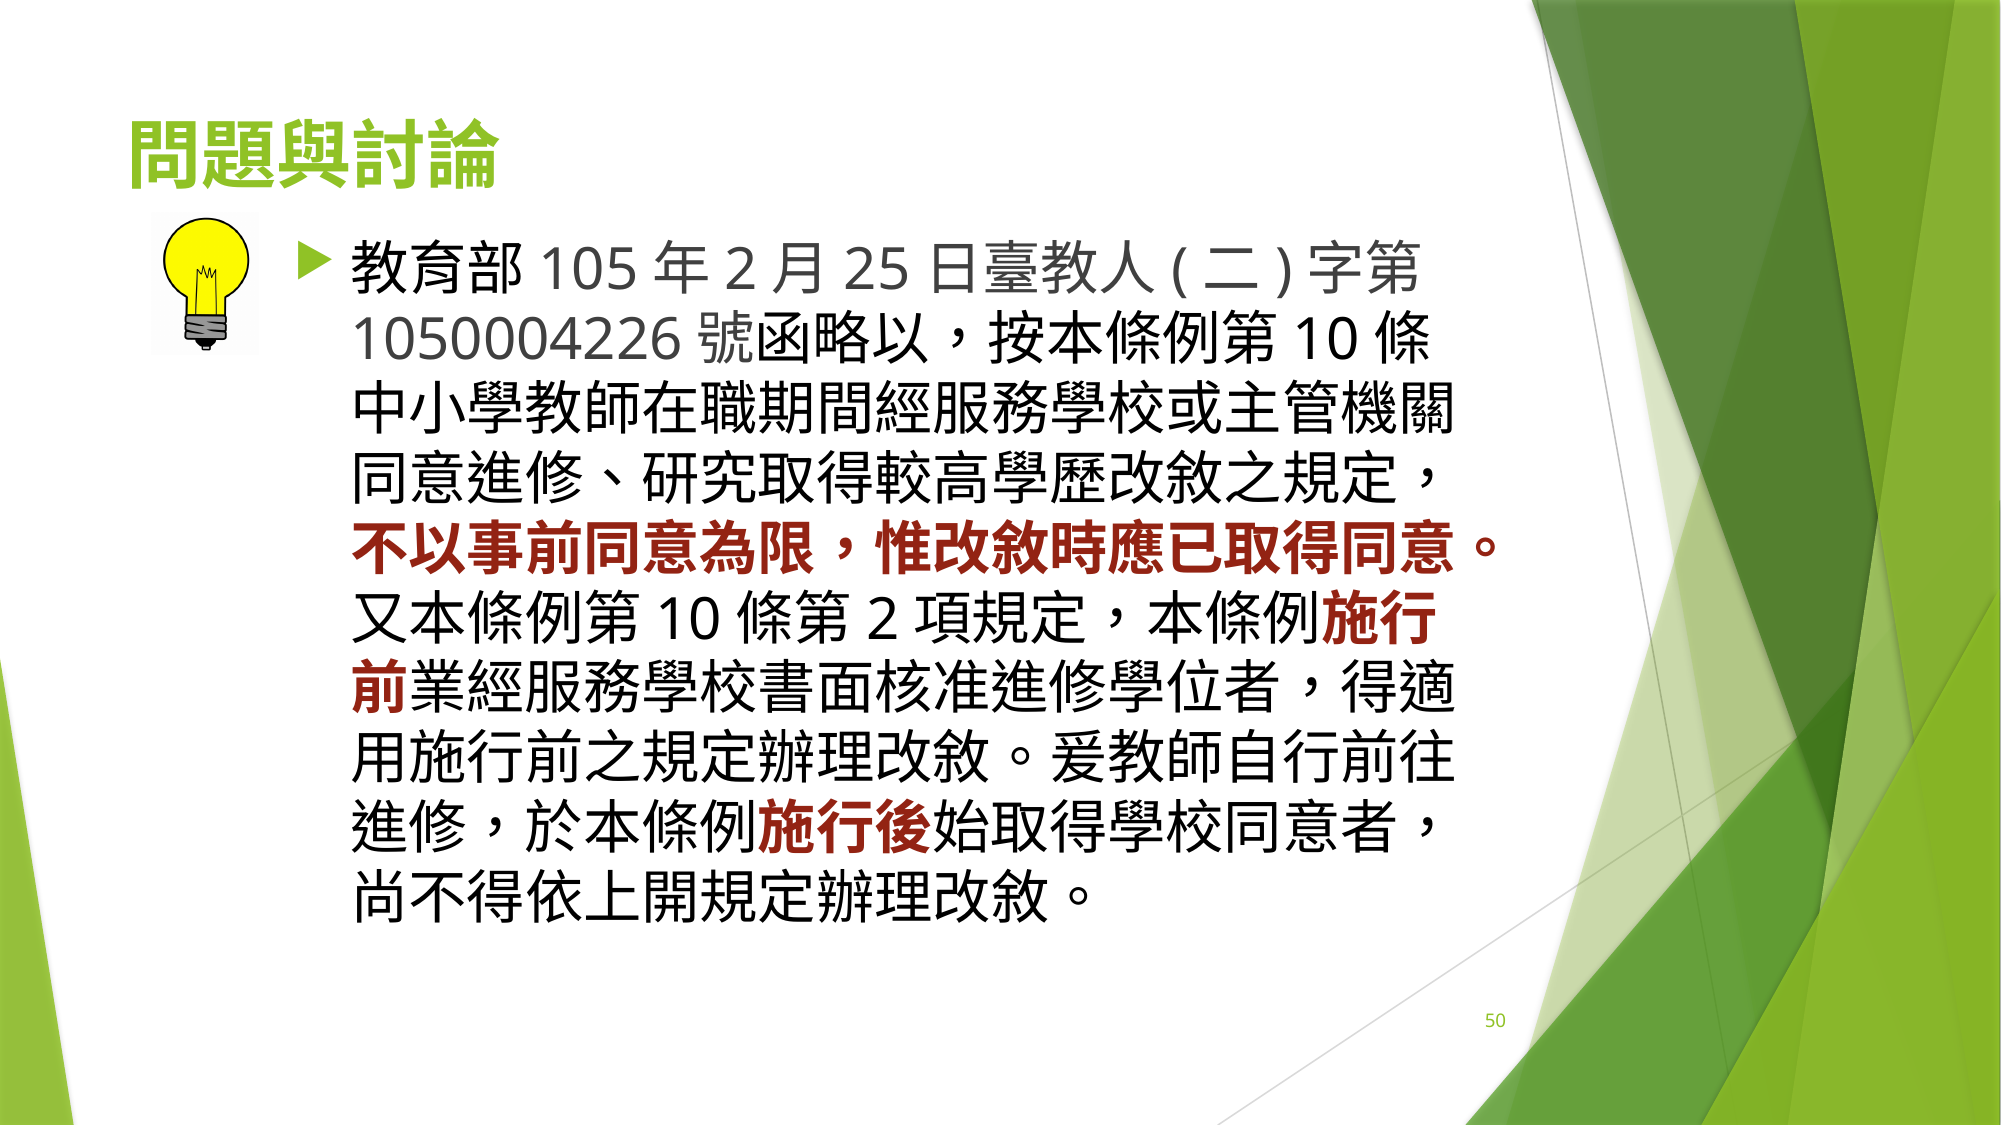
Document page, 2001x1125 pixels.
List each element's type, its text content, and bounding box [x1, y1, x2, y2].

slide_number 50 [1409, 991, 1522, 1051]
picture [150, 211, 260, 356]
text_box 教育部105年2月25日臺教人(二)字第1050004226號函略以，按本條例第10條中小學教師在職期間經服務學校或主管機關同意進修、研究取得較高學歷改敘之規定，不以事前同意為限，惟改敘時應已取得同意。又本條例第10條第2項規定，本條例施行前業經服務學校書面核准進修學位者，得適用施行前之規定辦理改敘。爰教師自行前往進修，於本條例施行後始取得學校同意者，尚不得依上開規定辦理改敘。 [279, 224, 1478, 971]
title 問題與討論 [111, 99, 1522, 317]
